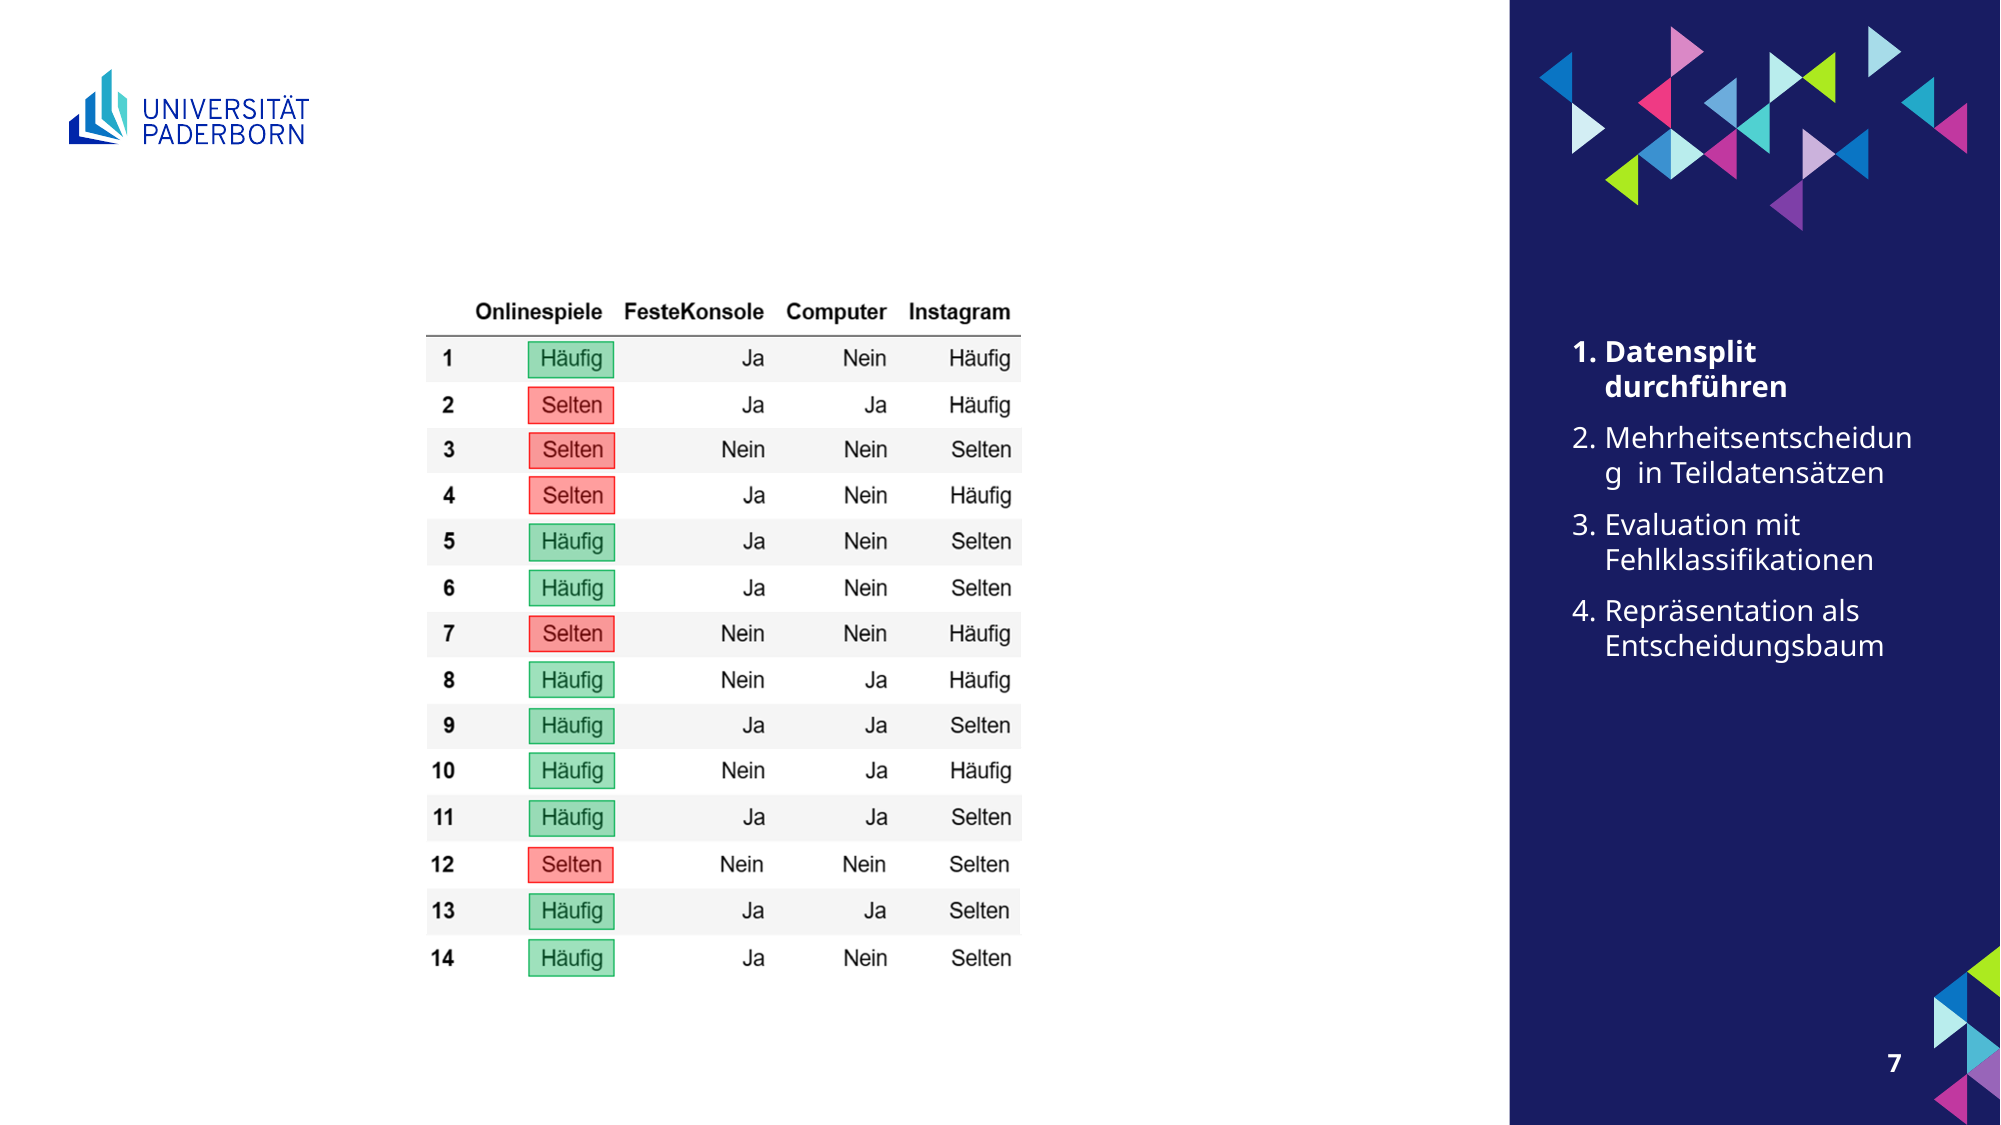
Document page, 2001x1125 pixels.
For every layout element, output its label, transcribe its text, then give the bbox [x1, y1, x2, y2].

list Datensplit durchführen Mehrheitsentscheidung in Teildatensätzen Evaluation mit Fehlklassifikationen Repräsentation als Entscheidungsbaum [1572, 333, 1931, 988]
picture [426, 294, 1022, 981]
slide_number 7 [1819, 1052, 1902, 1083]
